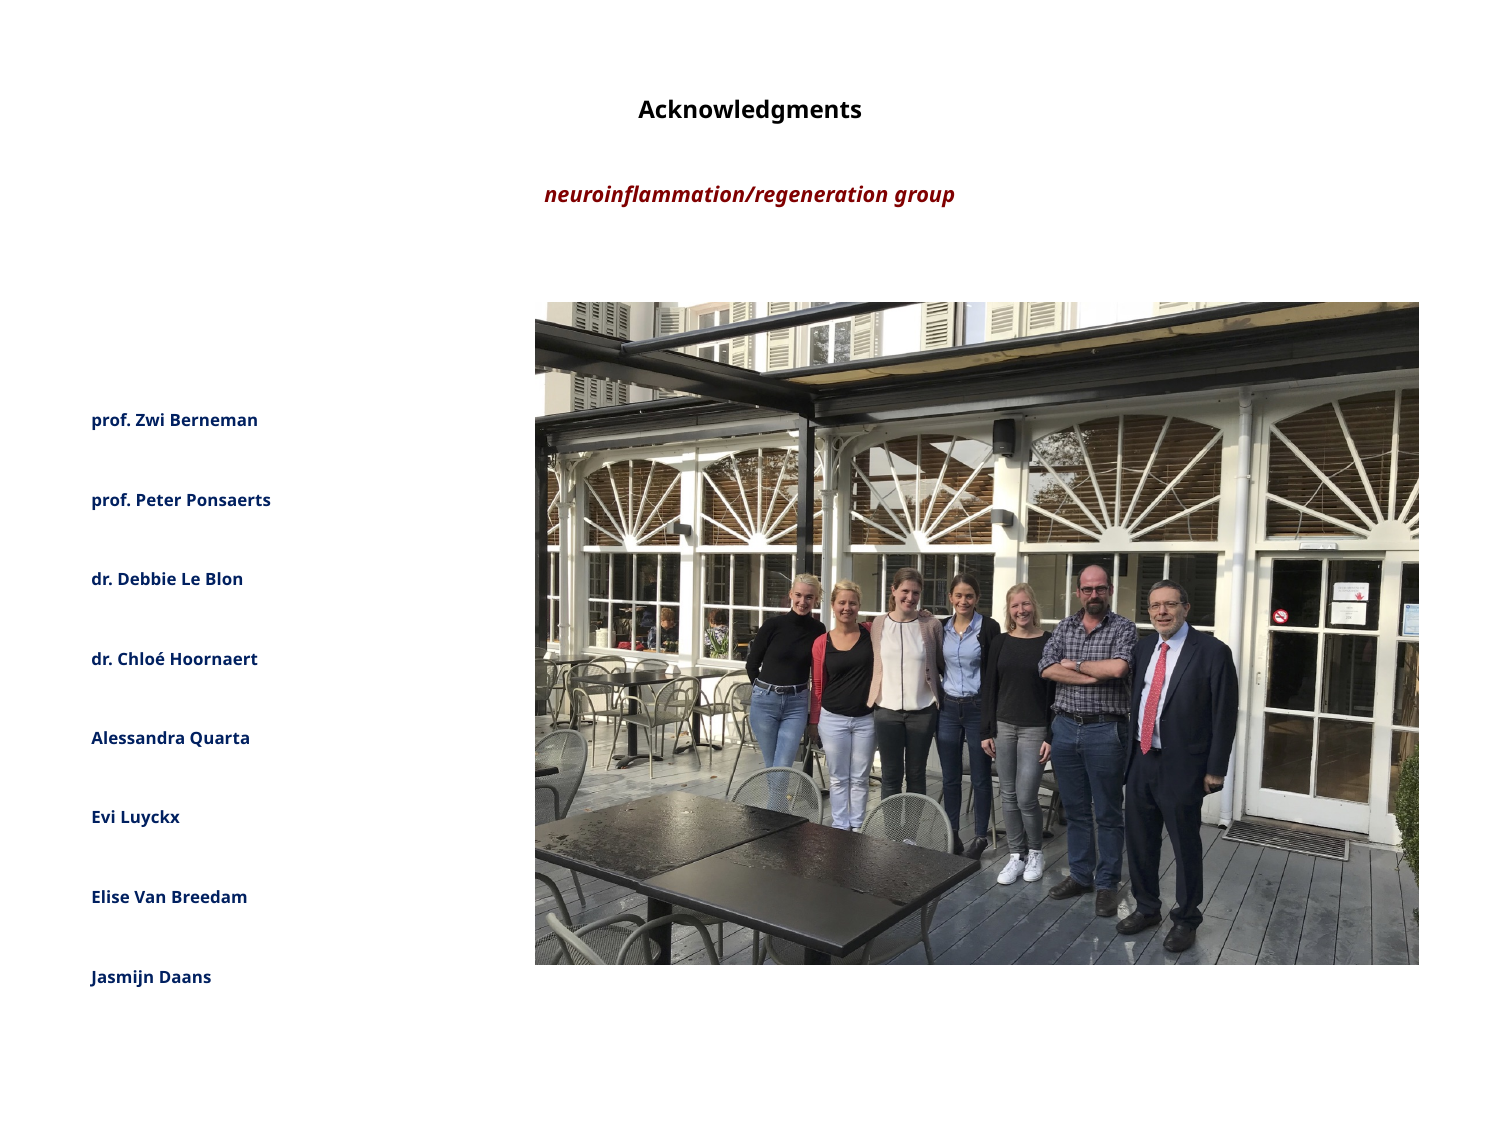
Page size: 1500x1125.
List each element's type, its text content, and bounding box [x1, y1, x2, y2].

text_box Acknowledgments [0, 30, 1500, 122]
text_box neuroinflammation/regeneration group [0, 122, 1500, 214]
text_box prof. Zwi Berneman prof. Peter Ponsaerts dr. Debbie Le Blon dr. Chloé Hoornaert Alessandra Quarta Evi Luyckx Elise Van Breedam Jasmijn Daans [76, 342, 744, 994]
picture [535, 302, 1419, 965]
